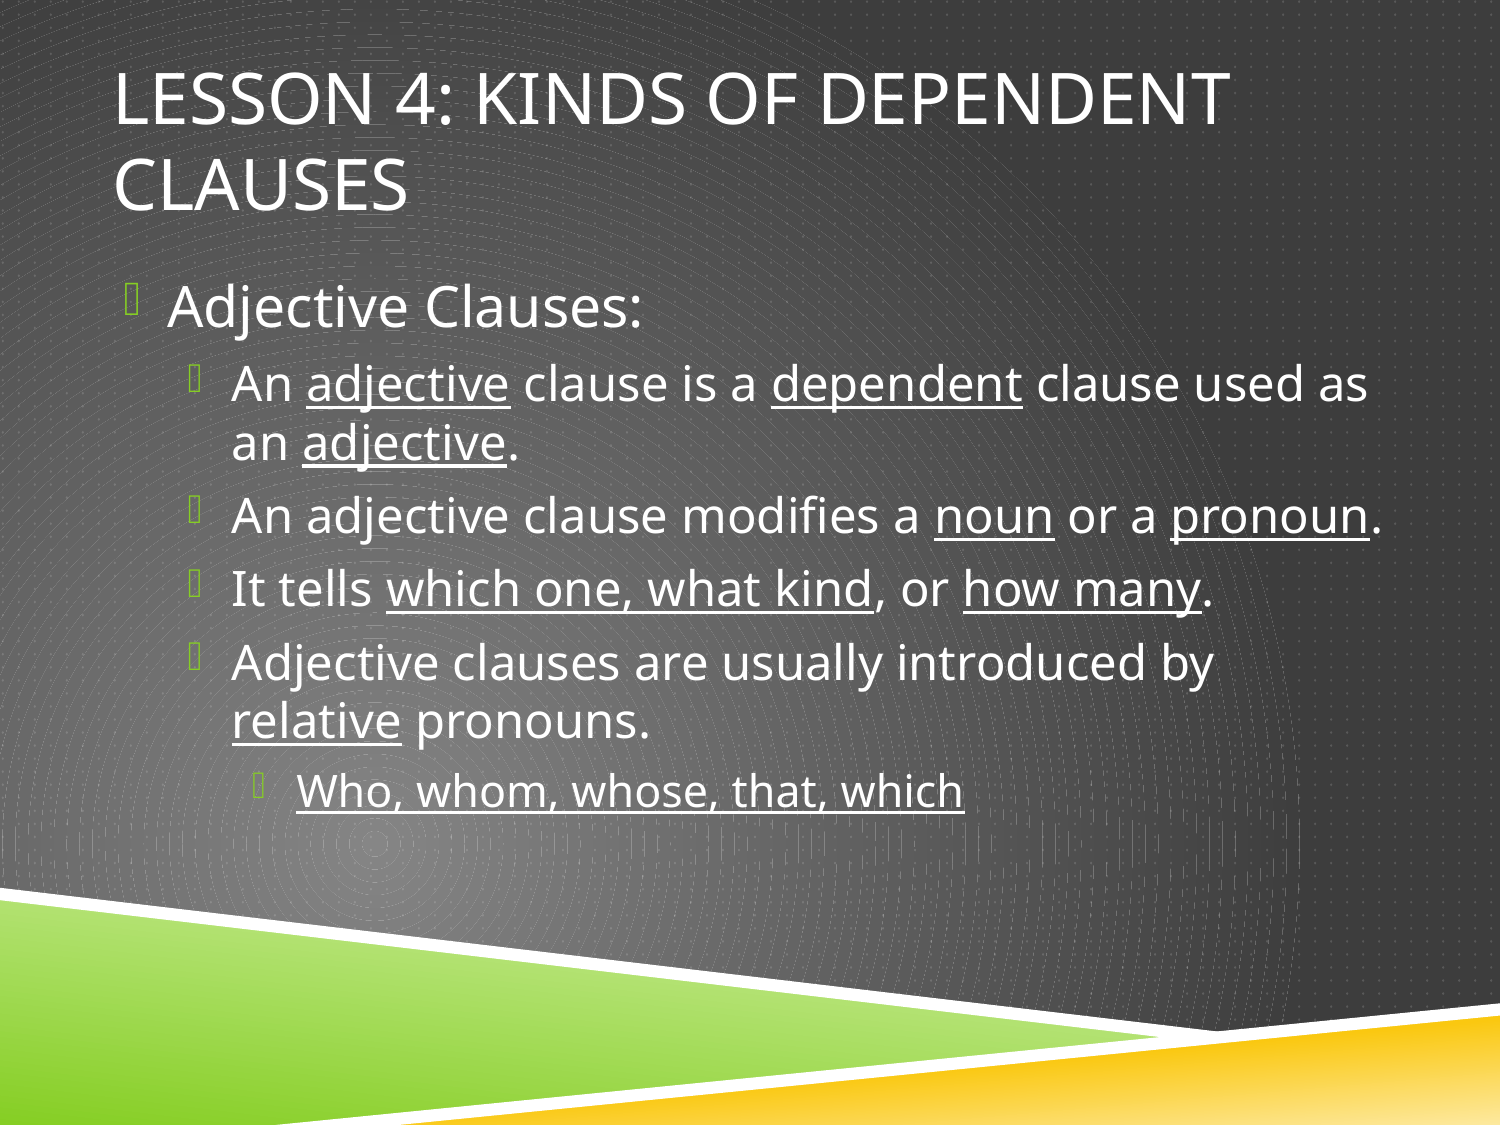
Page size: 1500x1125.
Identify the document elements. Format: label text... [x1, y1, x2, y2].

list Adjective Clauses: An adjective clause is a dependent clause used as an adjective. An adjective clause modifies a noun or a pronoun. It tells which one, what kind, or how many. Adjective clauses are usually introduced by relative pronouns. Who, whom, whose, that, which [112, 262, 1388, 875]
title Lesson 4: Kinds of Dependent Clauses [112, 45, 1388, 233]
